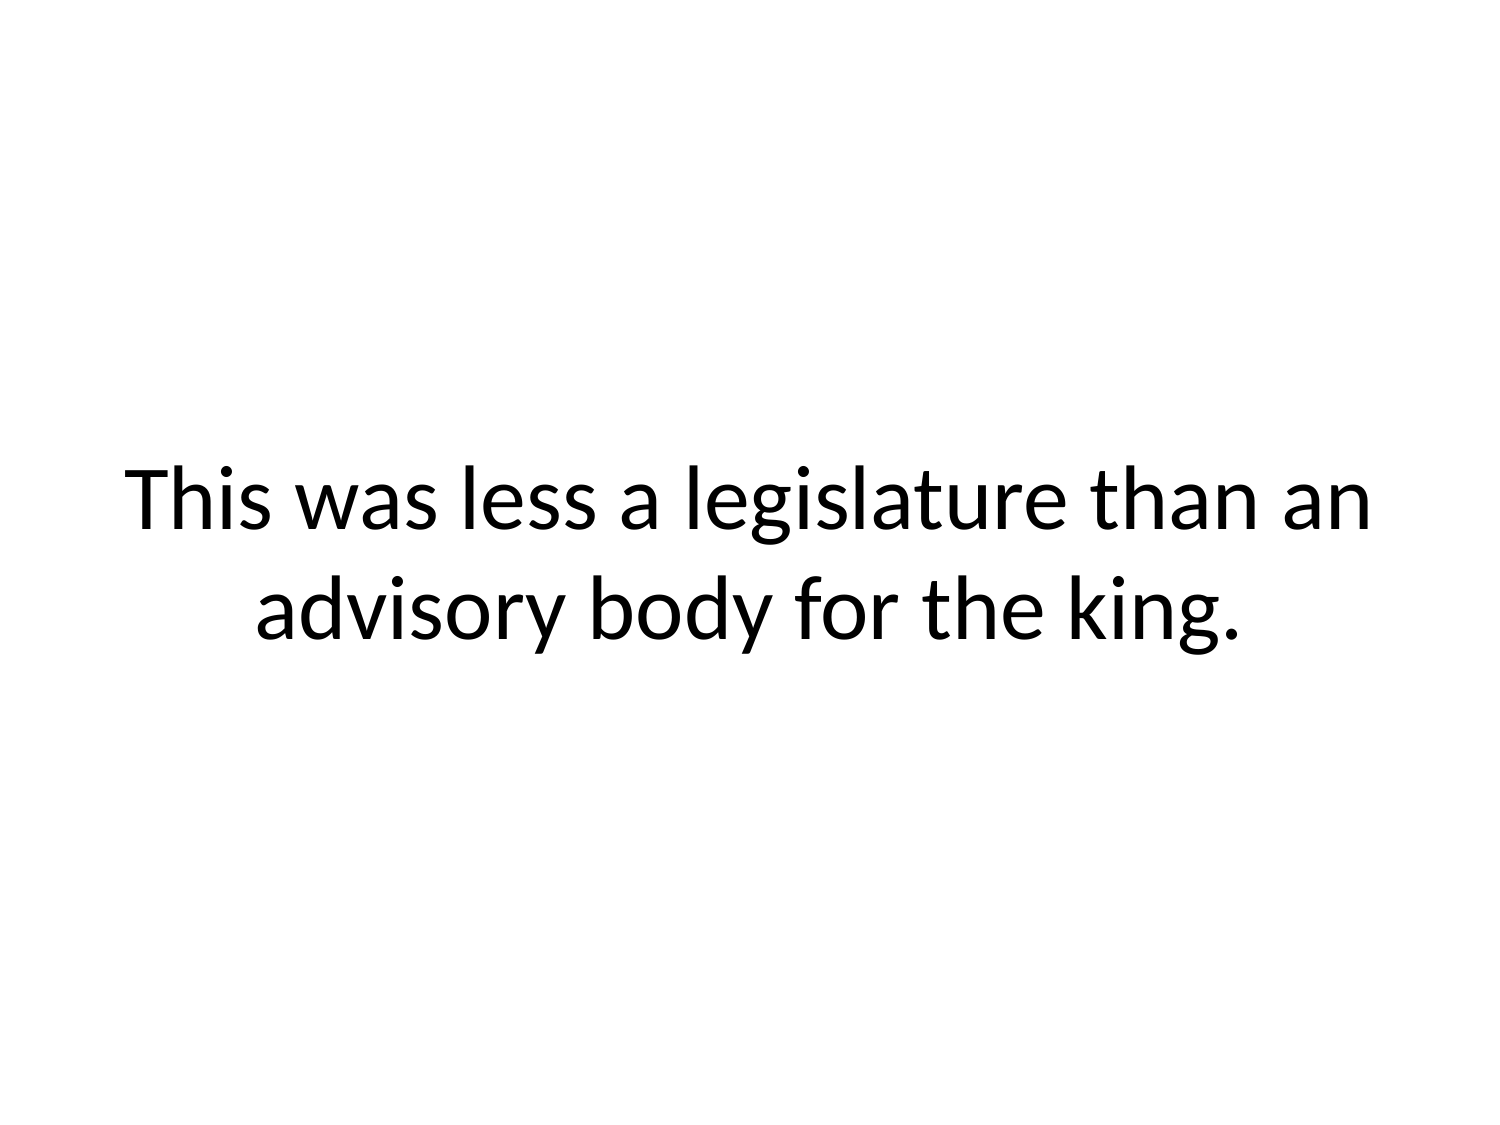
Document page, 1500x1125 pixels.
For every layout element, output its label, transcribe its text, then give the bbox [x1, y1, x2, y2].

title This was less a legislature than an advisory body for the king. [74, 44, 1426, 1051]
